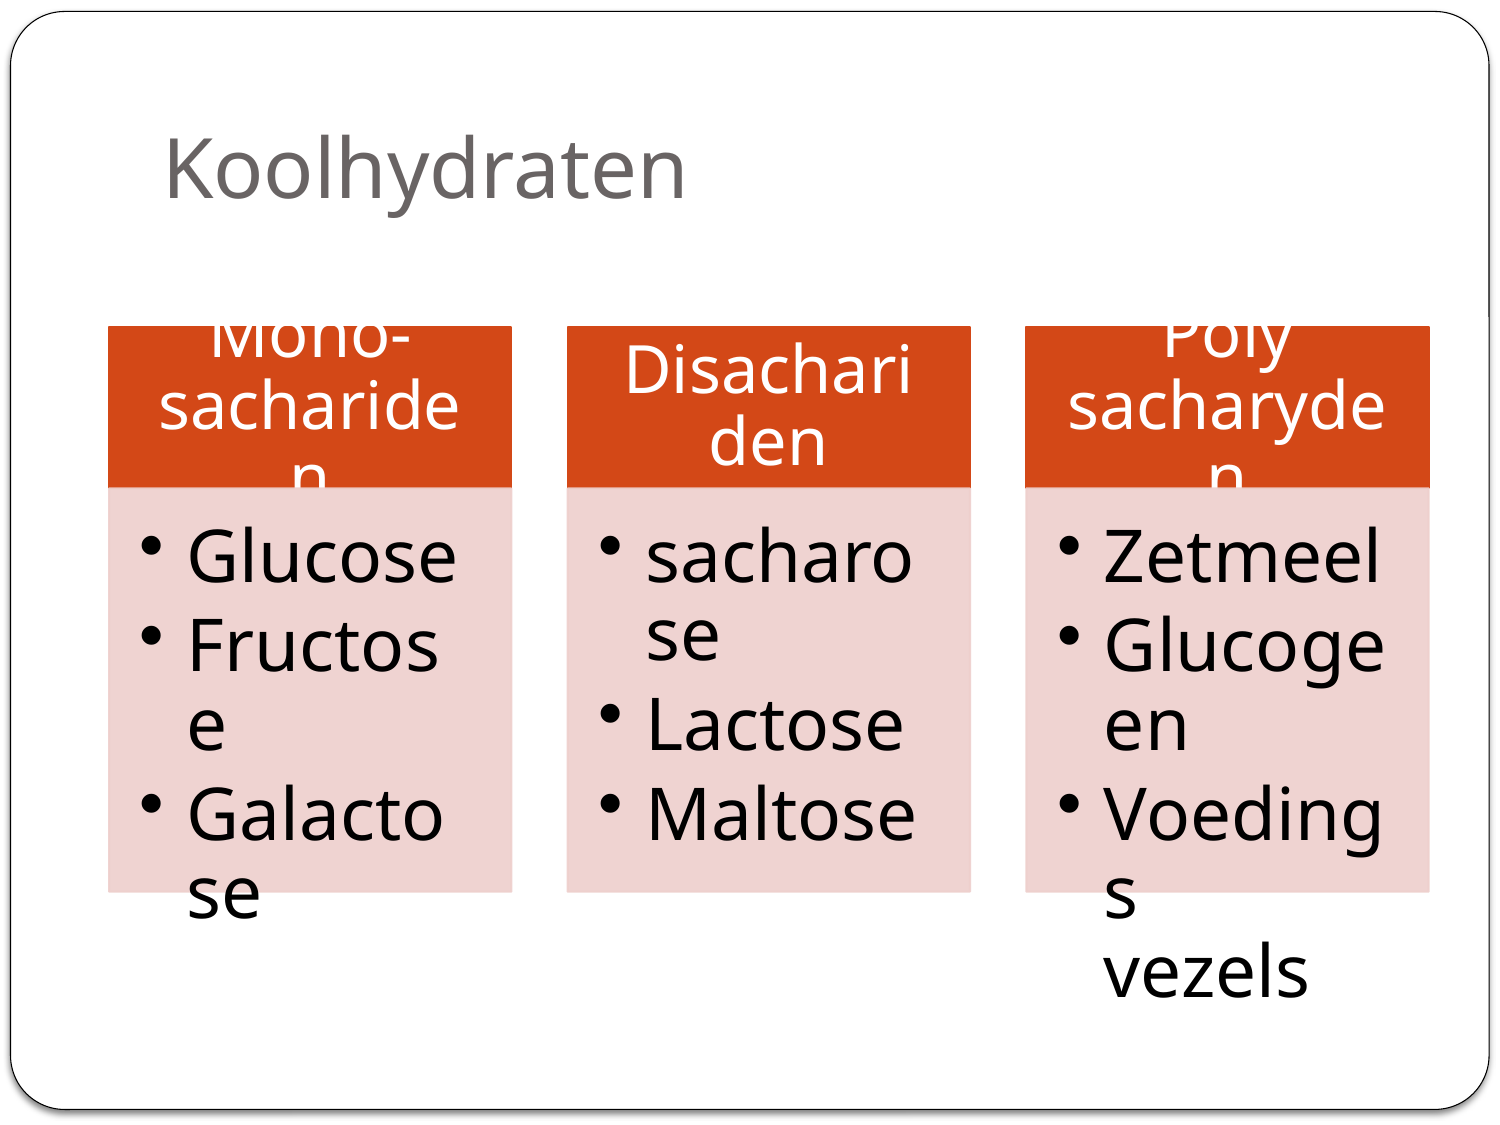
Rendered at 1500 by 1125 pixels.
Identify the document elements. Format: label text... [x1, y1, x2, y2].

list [108, 231, 1430, 988]
title Koolhydraten [147, 42, 1423, 229]
